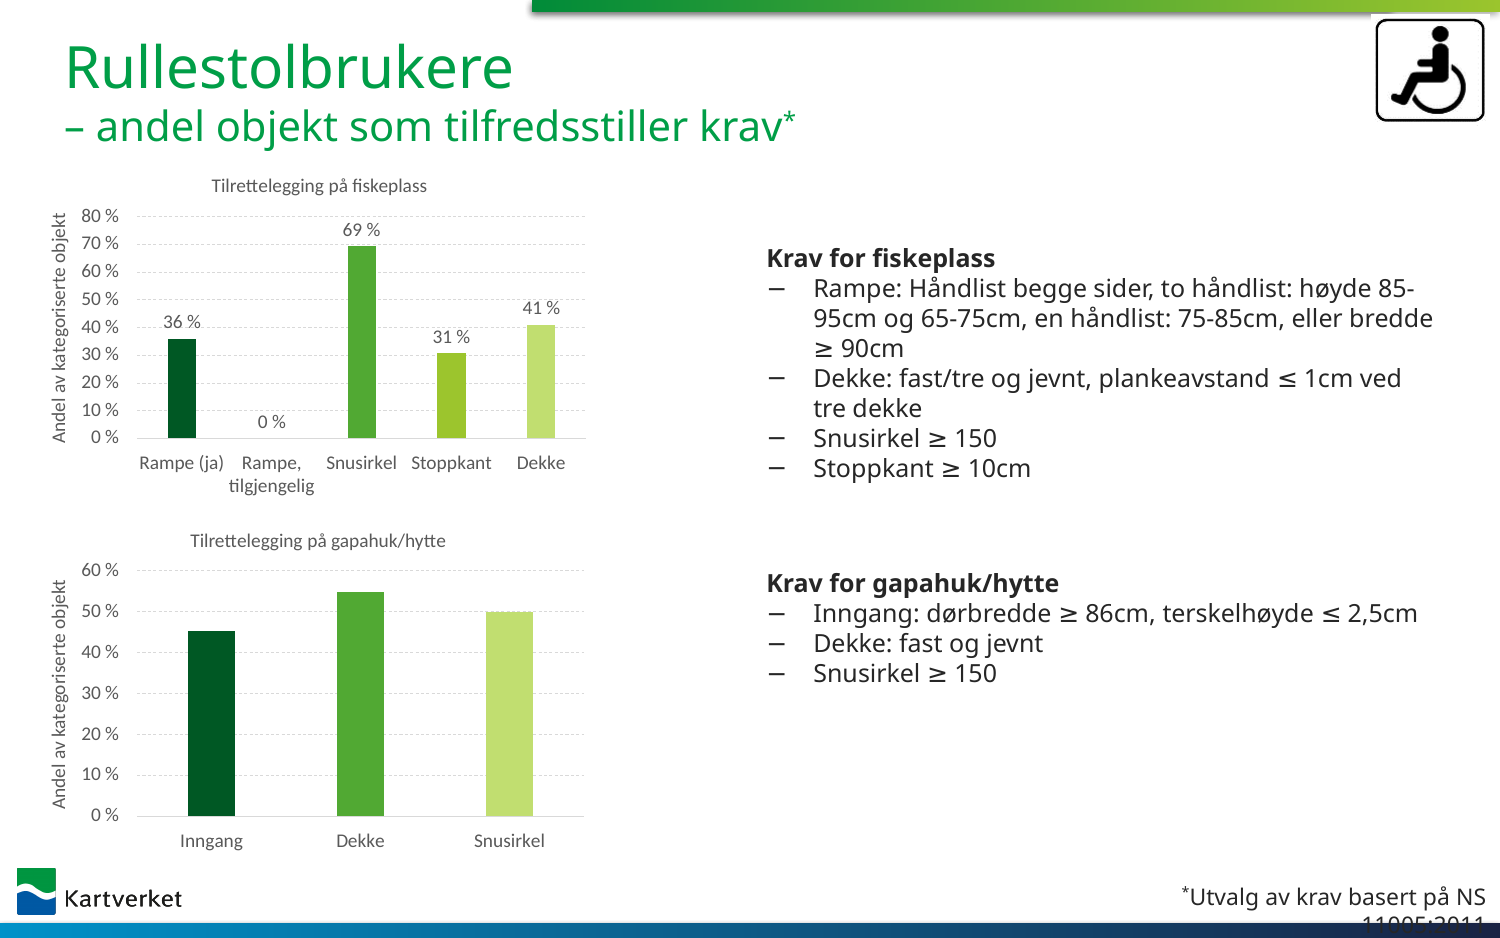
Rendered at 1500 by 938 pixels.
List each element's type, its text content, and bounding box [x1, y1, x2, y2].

text_box *Utvalg av krav basert på NS 11005:2011 [1068, 873, 1500, 938]
text_box Krav for fiskeplass Rampe: Håndlist begge sider, to håndlist: høyde 85-95cm og 65-75cm, en håndlist: 75-85cm, eller bredde ≥ 90cm Dekke: fast/tre og jevnt, plankeavstand ≤ 1cm ved tre dekke Snusirkel ≥ 150 Stoppkant ≥ 10cm [751, 235, 1452, 490]
text_box Krav for gapahuk/hytte Inngang: dørbredde ≥ 86cm, terskelhøyde ≤ 2,5cm Dekke: fast og jevnt Snusirkel ≥ 150 [751, 560, 1452, 695]
text_box Rullestolbrukere – andel objekt som tilfredsstiller krav* [49, 29, 1431, 158]
picture [41, 520, 596, 859]
picture [41, 166, 598, 505]
picture [1371, 13, 1491, 127]
